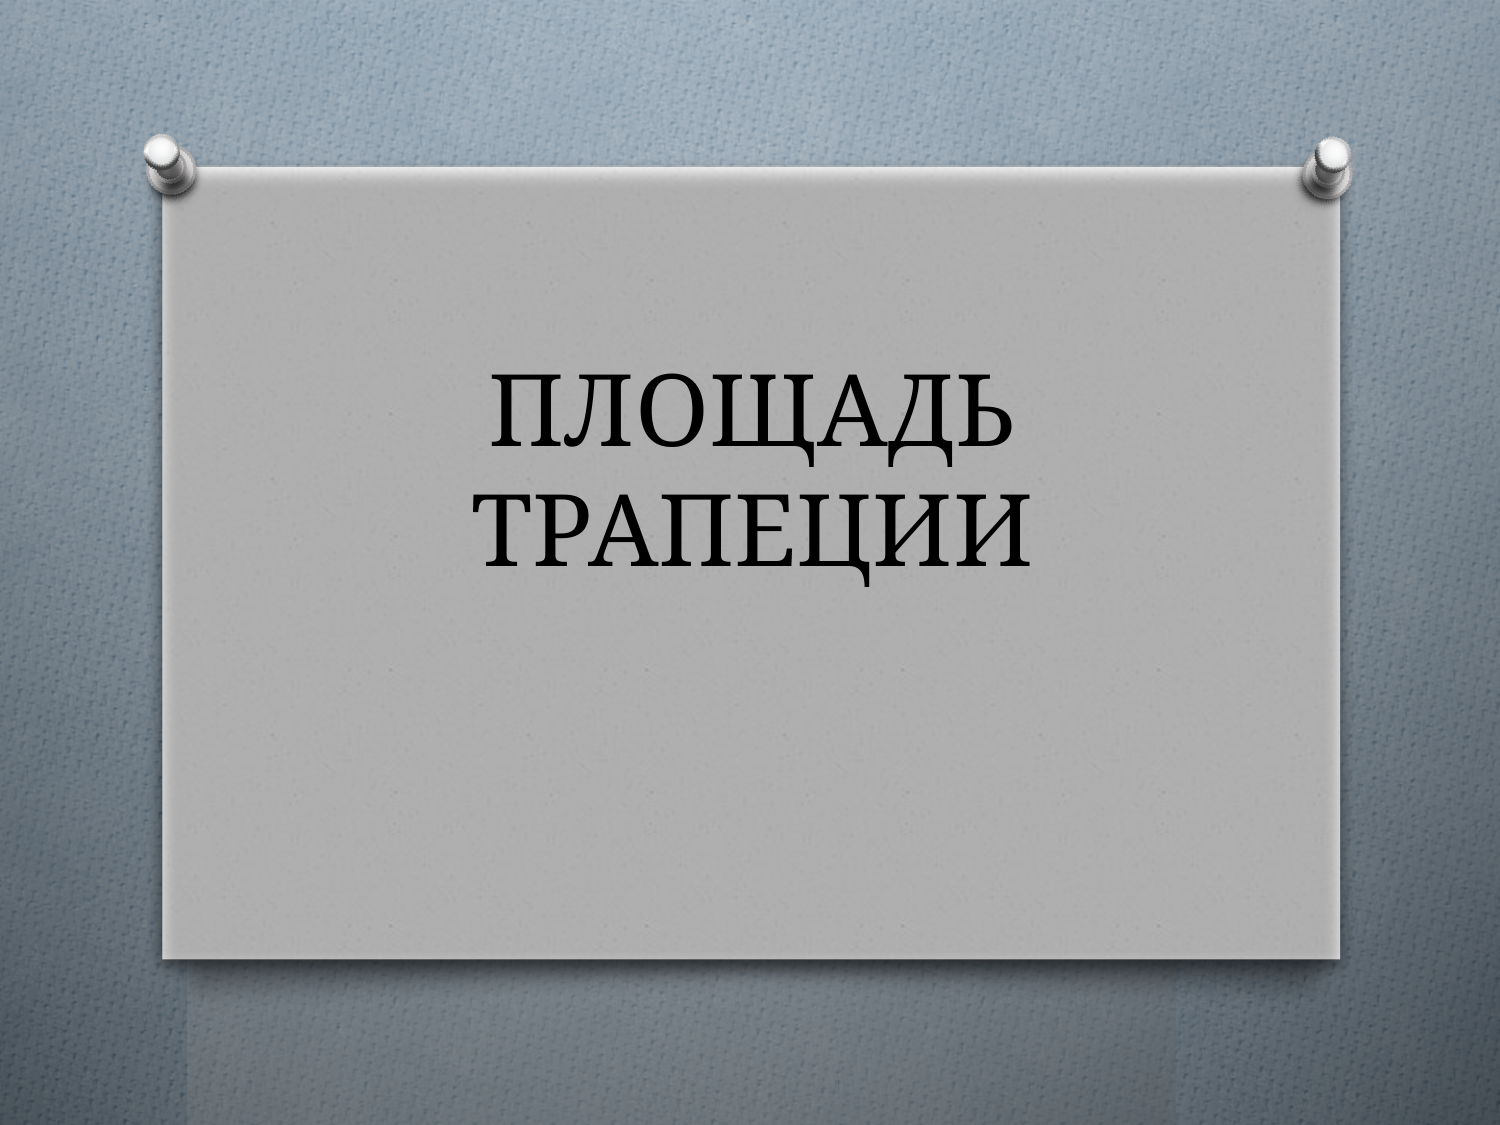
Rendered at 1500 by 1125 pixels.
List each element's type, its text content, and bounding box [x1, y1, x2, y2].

picture [112, 100, 235, 224]
title ПЛОЩАДЬ ТРАПЕЦИИ [283, 294, 1223, 595]
picture [1274, 109, 1396, 230]
